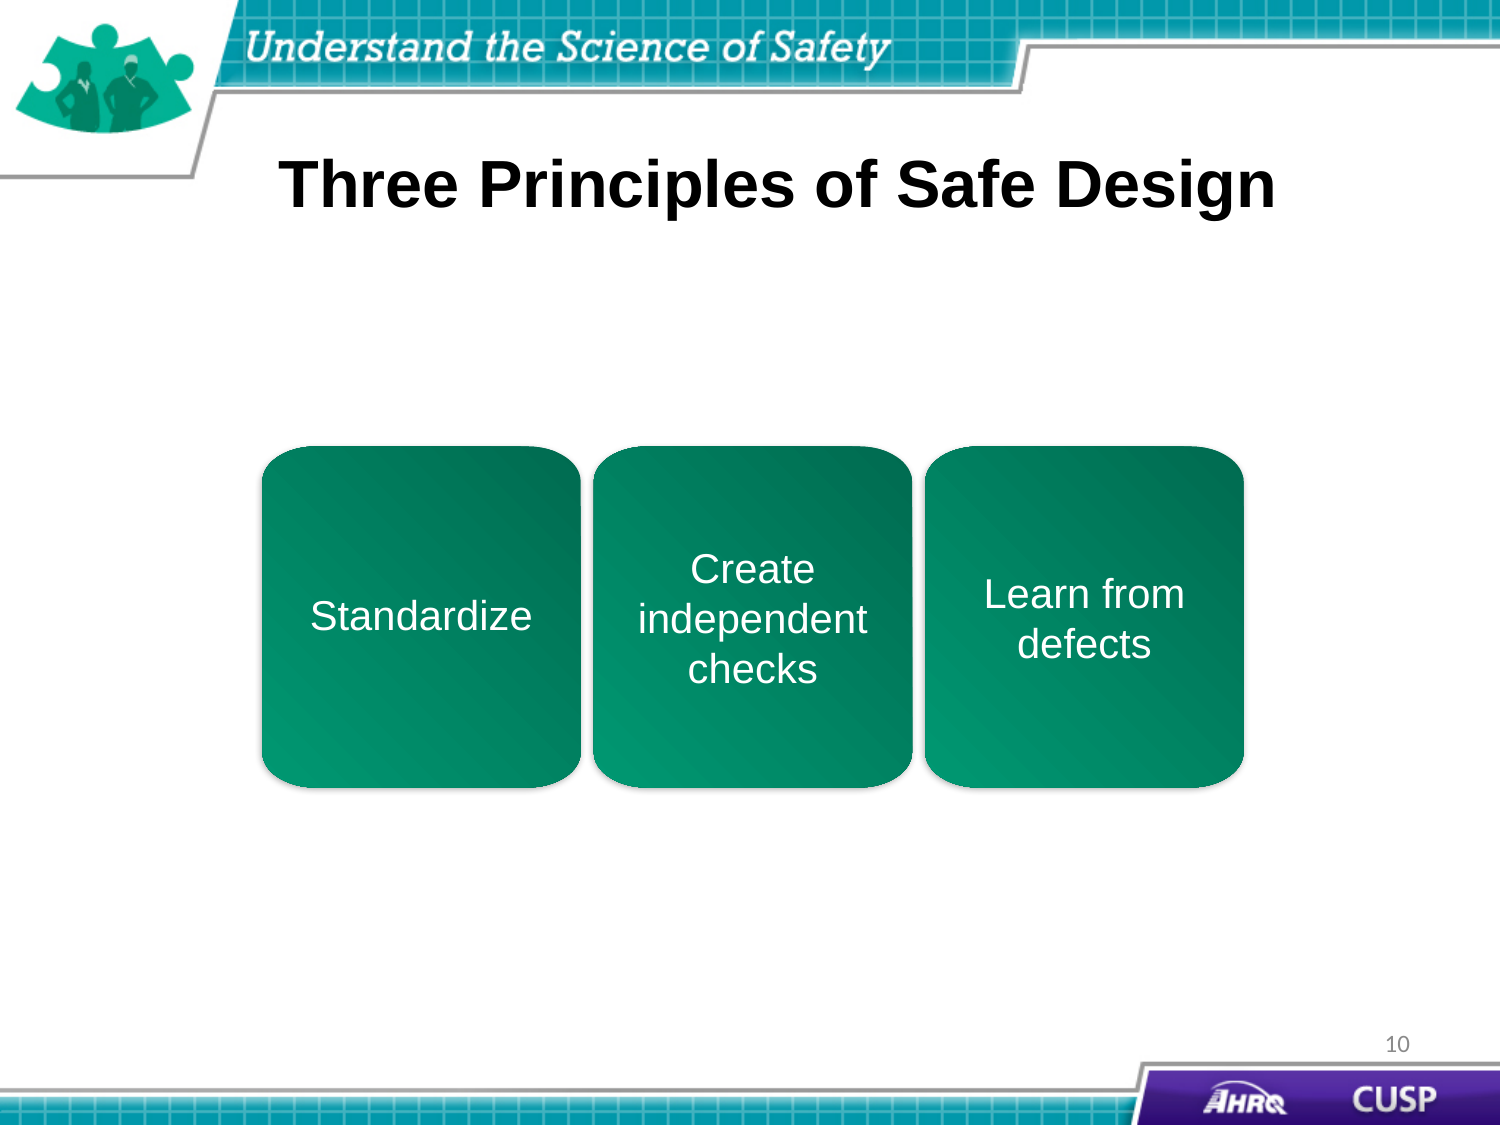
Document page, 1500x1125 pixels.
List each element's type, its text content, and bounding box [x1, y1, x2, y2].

picture [0, 0, 1500, 1125]
slide_number 10 [1074, 1012, 1425, 1073]
title Three Principles of Safe Design [112, 125, 1463, 238]
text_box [262, 446, 1244, 788]
